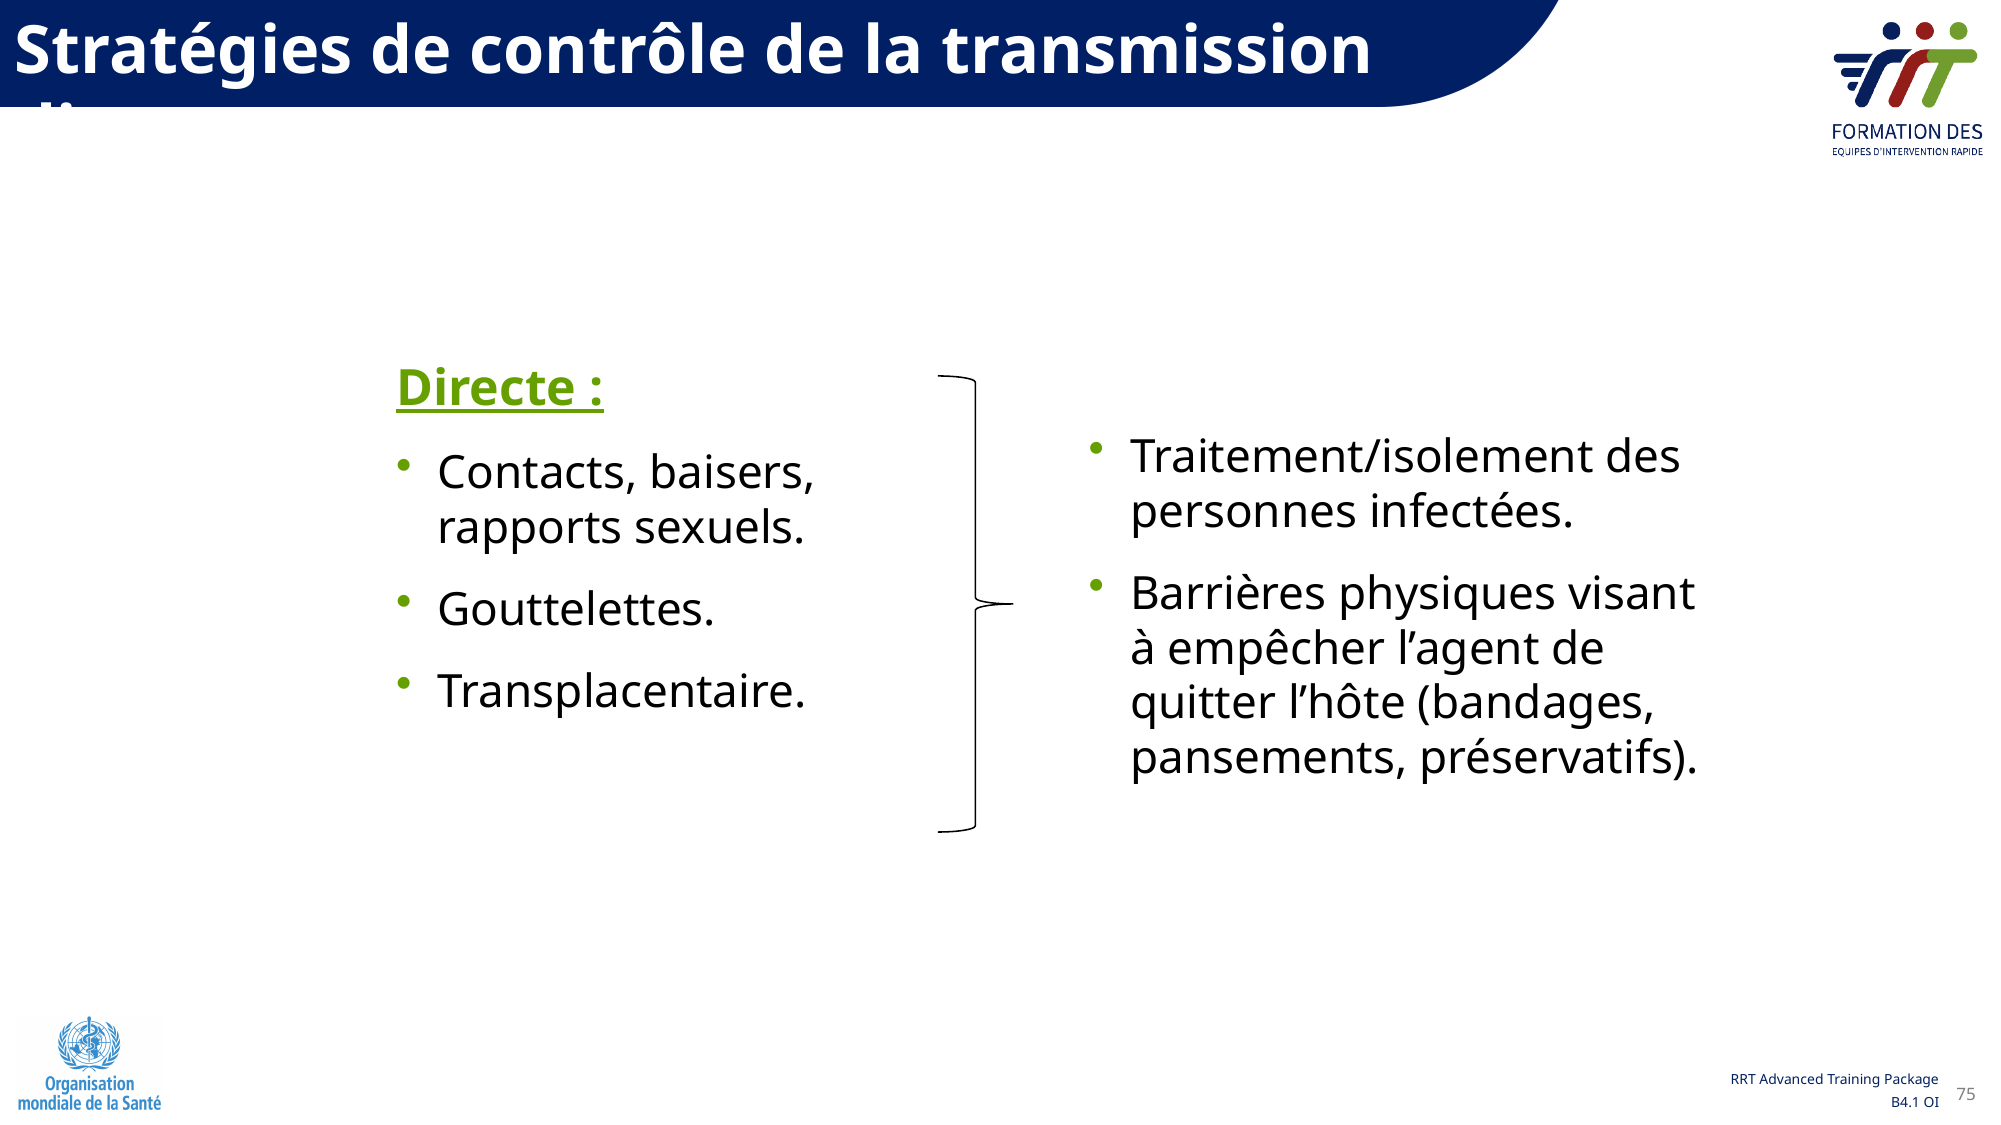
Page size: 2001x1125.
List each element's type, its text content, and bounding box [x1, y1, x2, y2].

text_box [937, 375, 1014, 833]
text_box Stratégies de contrôle de la transmission directe [0, 0, 1608, 142]
picture [17, 1015, 162, 1111]
text_box Directe : Contacts, baisers, rapports sexuels. Gouttelettes. Transplacentaire. [381, 348, 1000, 1024]
text_box Traitement/isolement des personnes infectées. Barrières physiques visant à empêcher l’agent de quitter l’hôte (bandages, pansements, préservatifs). [1073, 418, 1723, 791]
picture [1832, 21, 1983, 157]
